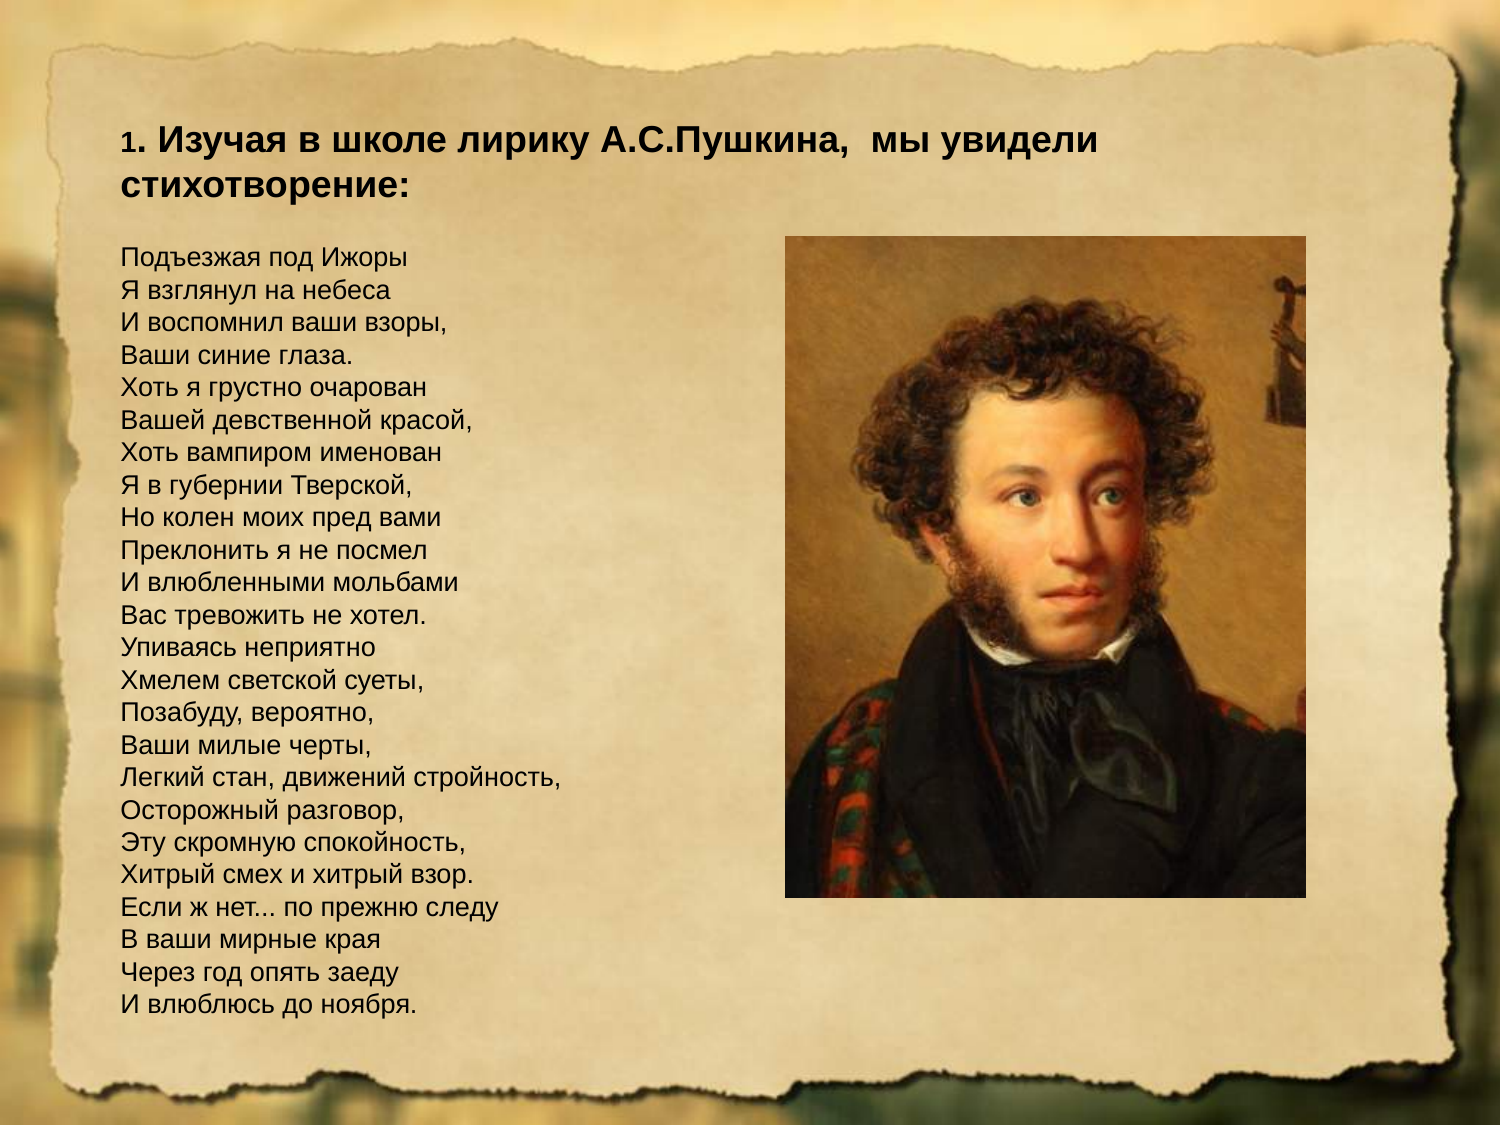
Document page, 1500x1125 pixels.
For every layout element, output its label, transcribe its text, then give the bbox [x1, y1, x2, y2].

picture [0, 0, 1500, 1125]
text_box 1. Изучая в школе лирику А.С.Пушкина, мы увидели стихотворение: Подъезжая под Ижоры Я взглянул на небеса И воспомнил ваши взоры, Ваши синие глаза. Хоть я грустно очарован Вашей девственной красой, Хоть вампиром именован Я в губернии Тверской, Но колен моих пред вами Преклонить я не посмел И влюбленными мольбами Вас тревожить не хотел. Упиваясь неприятно Хмелем светской суеты, Позабуду, вероятно, Ваши милые черты, Легкий стан, движений стройность, Осторожный разговор, Эту скромную спокойность, Хитрый смех и хитрый взор. Если ж нет... по прежню следу В ваши мирные края Через год опять заеду И влюблюсь до ноября. [105, 107, 1412, 1027]
